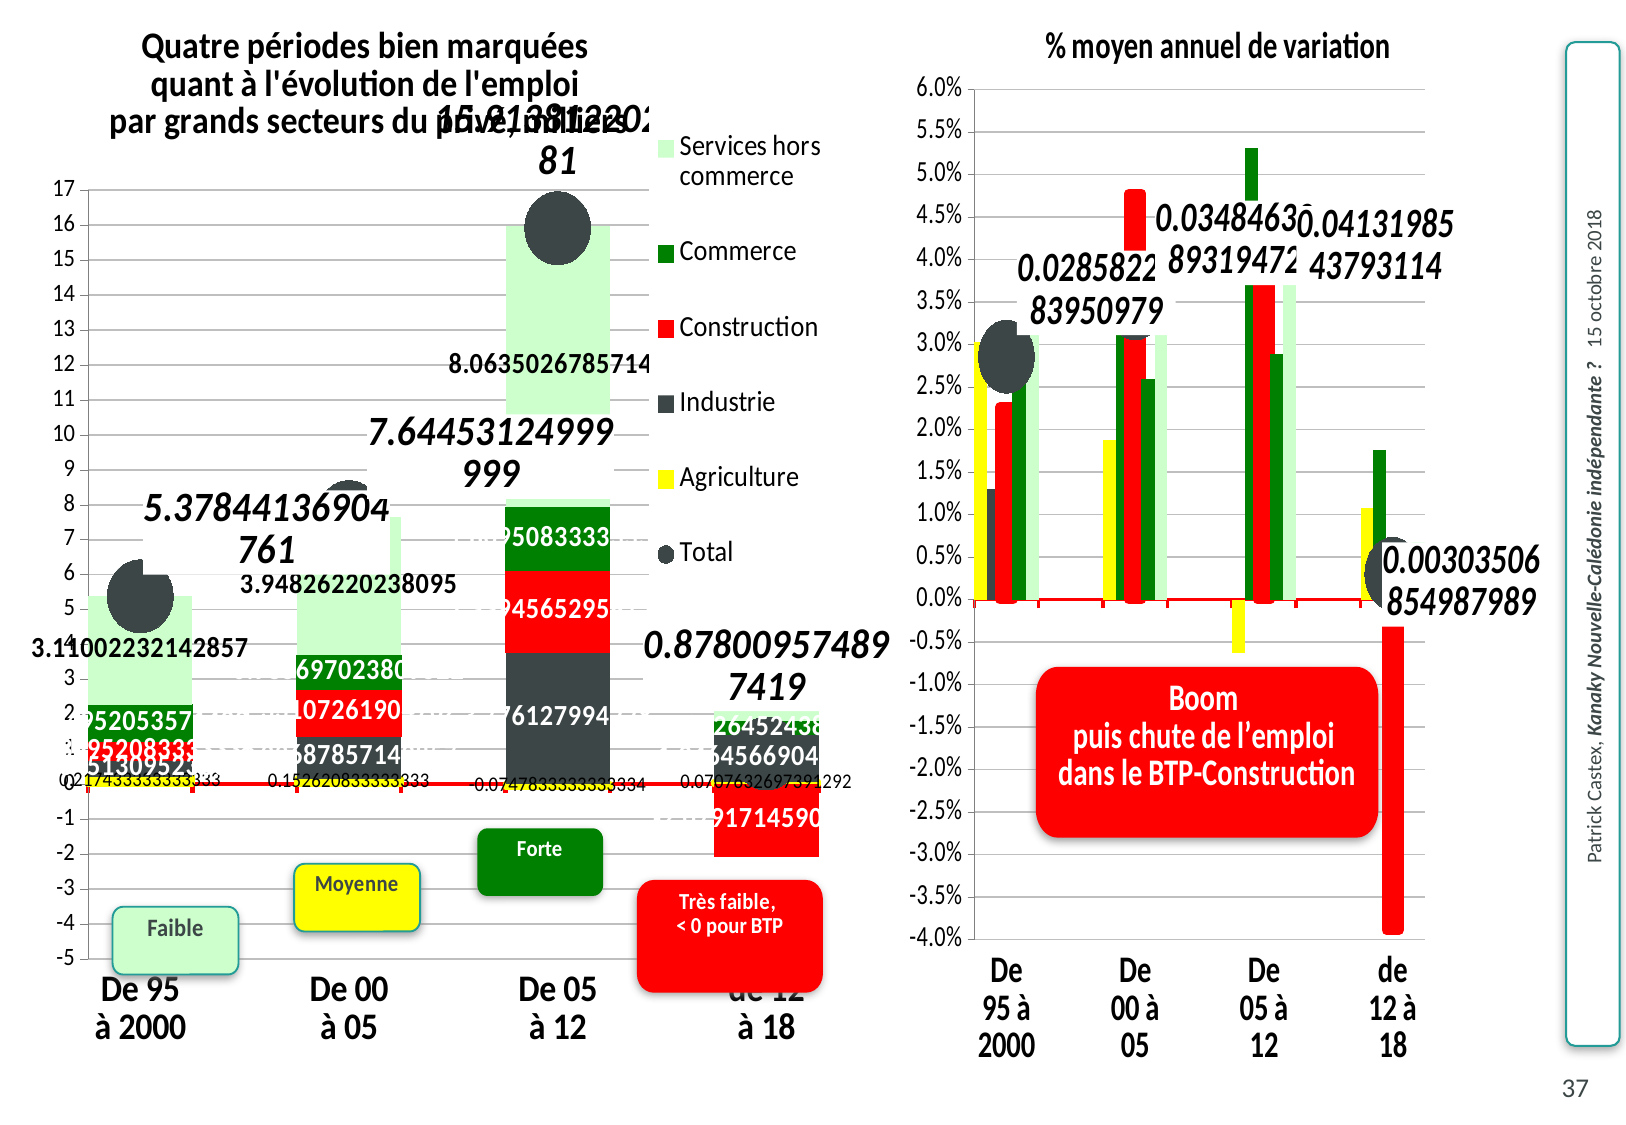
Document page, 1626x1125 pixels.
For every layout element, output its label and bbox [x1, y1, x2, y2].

chart [23, 18, 891, 1103]
chart [908, 18, 1542, 1103]
